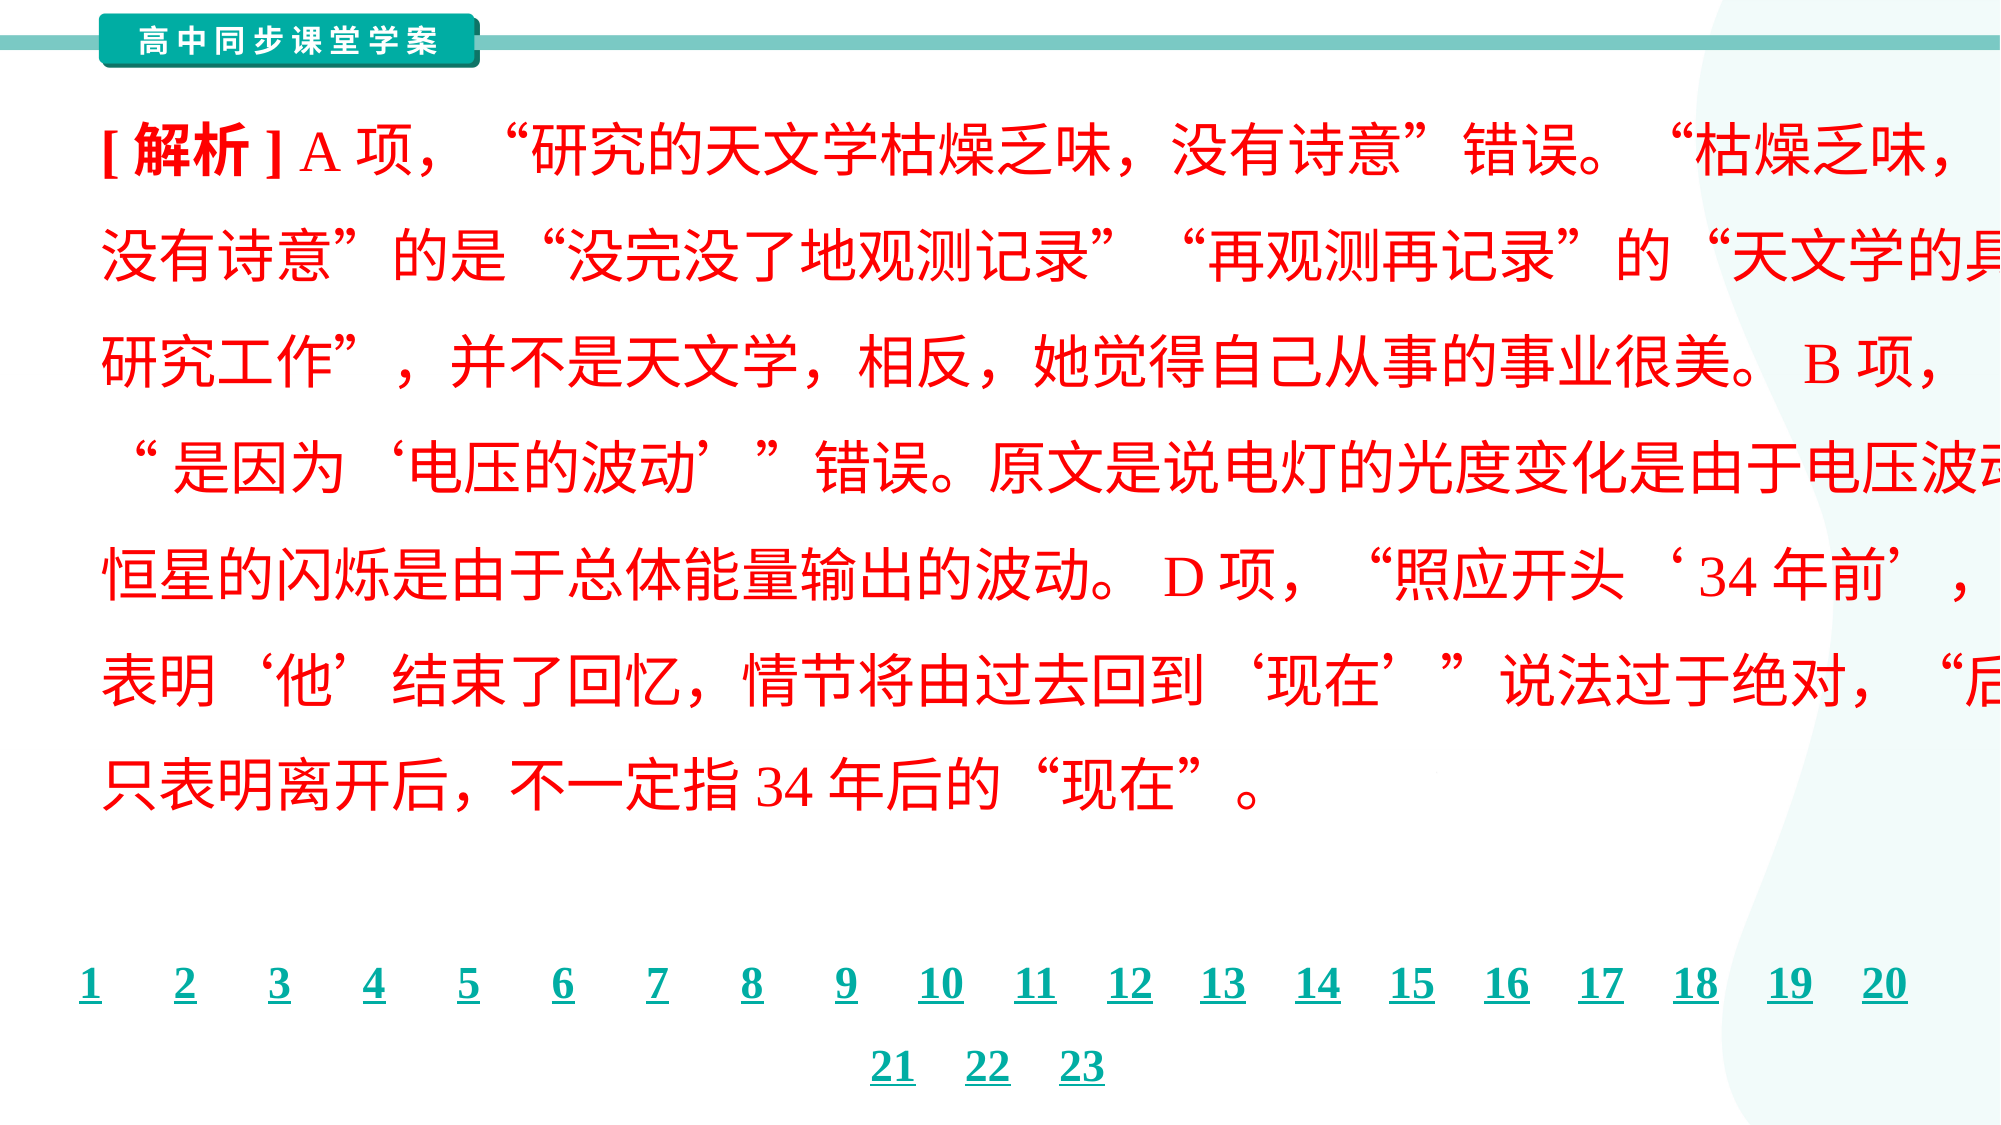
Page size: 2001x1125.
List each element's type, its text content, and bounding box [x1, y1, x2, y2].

text_box [解析] A项，“研究的天文学枯燥乏味，没有诗意”错误。“枯燥乏味， 没有诗意”的是“没完没了地观测记录”“再观测再记录”的“天文学的具体 研究工作”，并不是天文学，相反，她觉得自己从事的事业很美。B项， “是因为‘电压的波动’”错误。原文是说电灯的光度变化是由于电压波动， 恒星的闪烁是由于总体能量输出的波动。D项，“照应开头‘34年前’， 表明‘他’结束了回忆，情节将由过去回到‘现在’”说法过于绝对，“后来” 只表明离开后，不一定指34年后的“现在”。 [100, 76, 1899, 808]
picture [0, 0, 2000, 1125]
